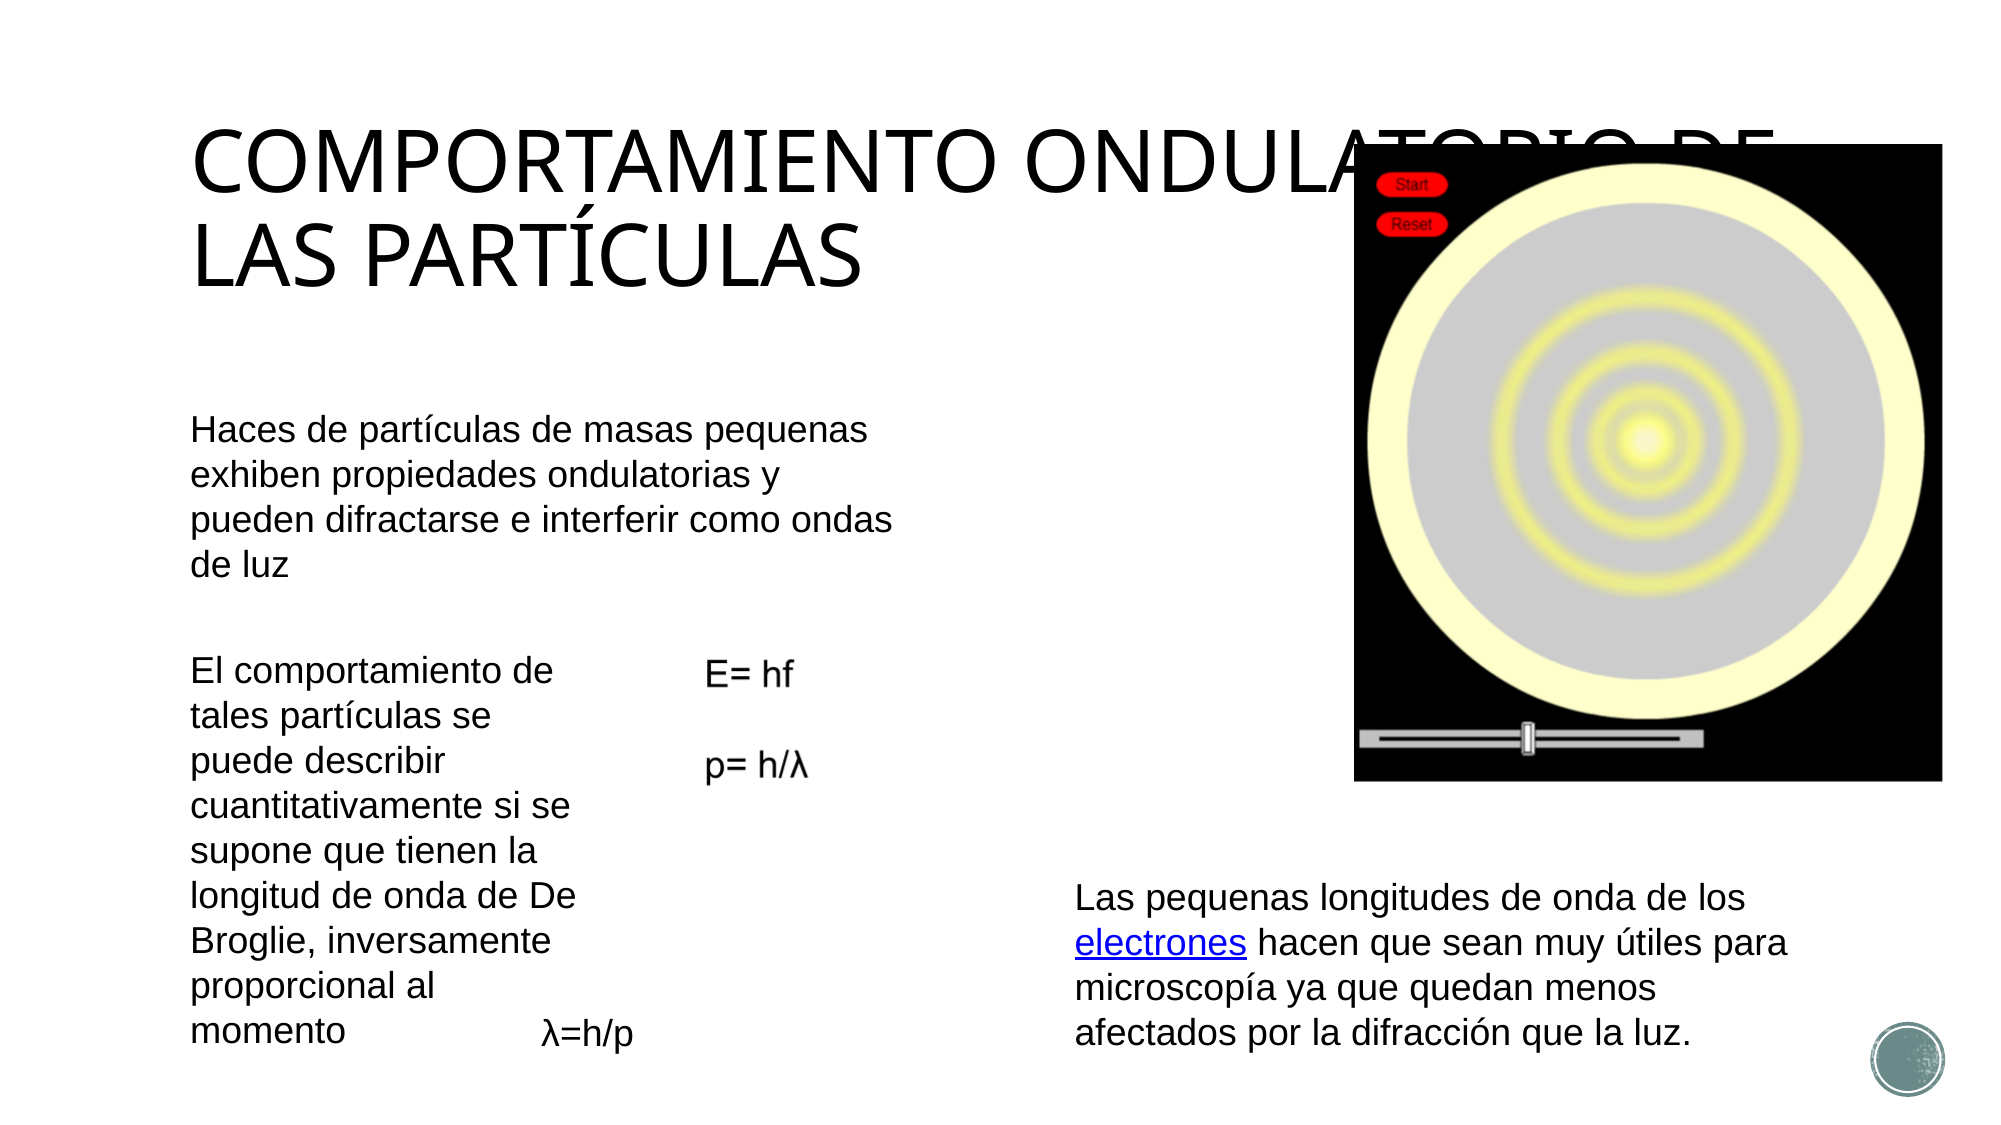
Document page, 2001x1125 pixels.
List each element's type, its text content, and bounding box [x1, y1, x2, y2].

text_box Haces de partículas de masas pequenas exhiben propiedades ondulatorias y pueden difractarse e interferir como ondas de luz [175, 397, 913, 593]
text_box λ=h/p [526, 1001, 660, 1062]
text_box Las pequenas longitudes de onda de los electrones hacen que sean muy útiles para microscopía ya que quedan menos afectados por la difracción que la luz. [1059, 865, 1826, 1061]
title COMPORTAMIENTO ONDULATORIO DE LAS PARTÍCULAS [175, 79, 1826, 344]
text_box El comportamiento de tales partículas se puede describir cuantitativamente si se supone que tienen la longitud de onda de De Broglie, inversamente proporcional al momento [175, 638, 594, 1059]
picture [681, 638, 1081, 810]
picture [1354, 144, 1944, 783]
